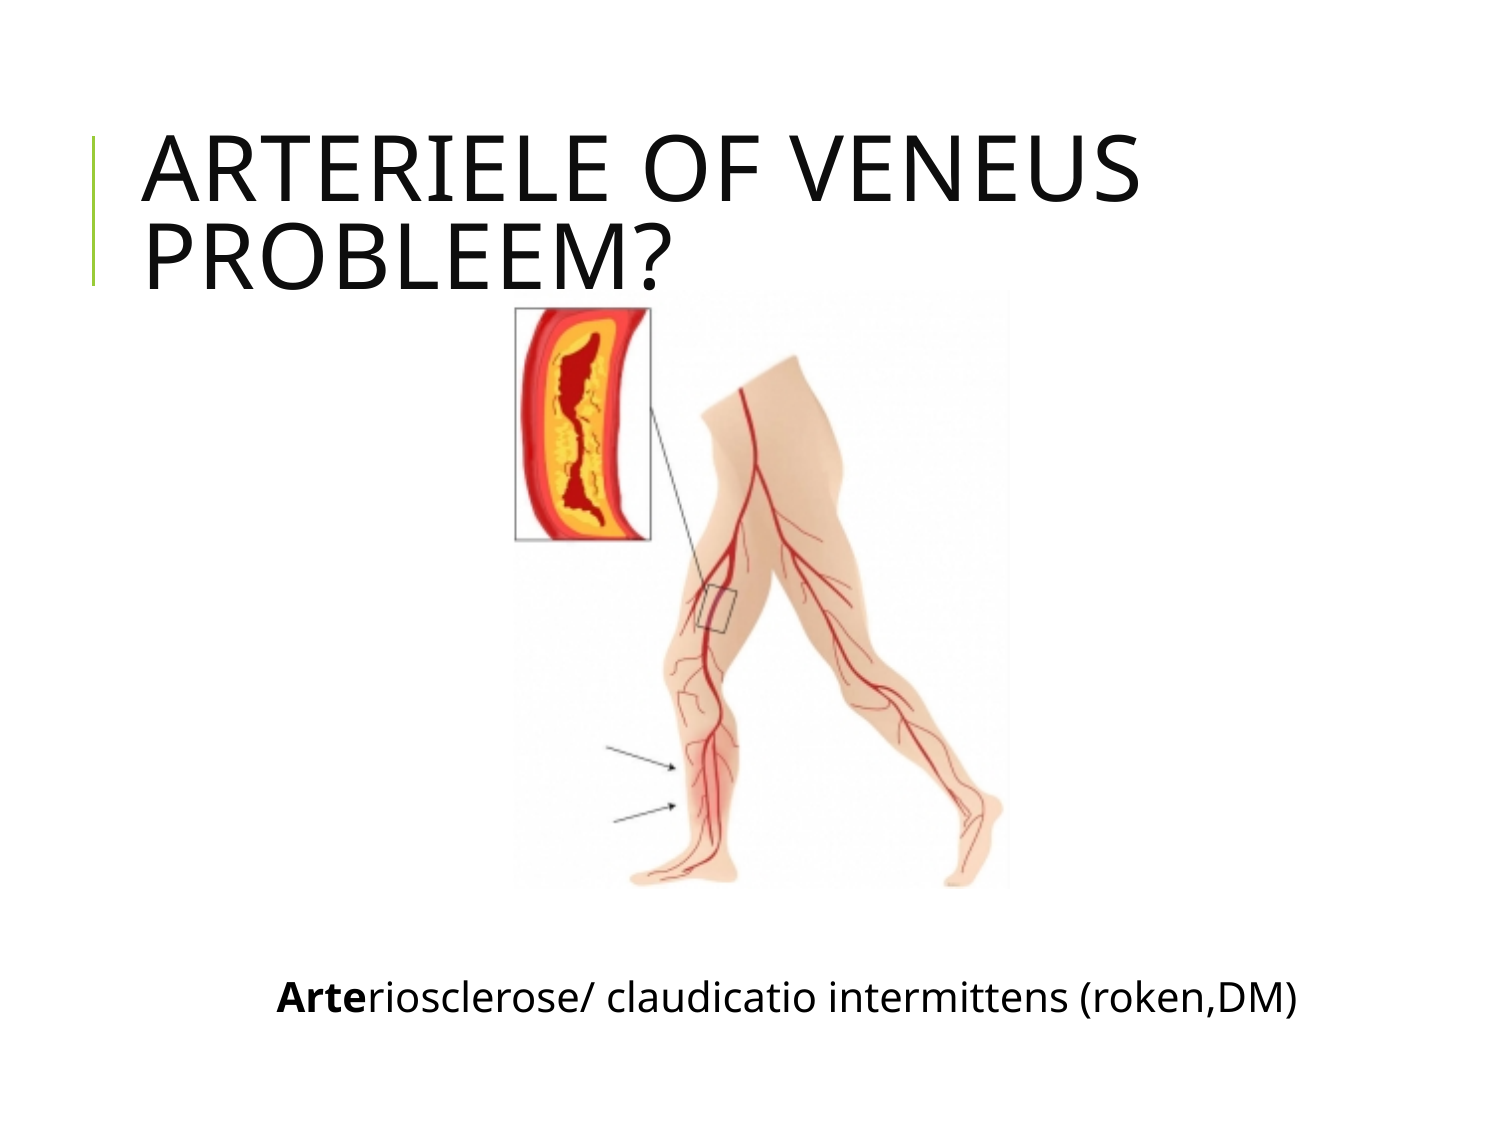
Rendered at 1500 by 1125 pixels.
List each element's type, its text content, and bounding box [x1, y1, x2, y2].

title Arteriele of veneus probleem? [126, 96, 1322, 342]
picture [513, 290, 1011, 889]
list Arteriosclerose/ claudicatio intermittens (roken,DM) [218, 916, 1322, 1072]
